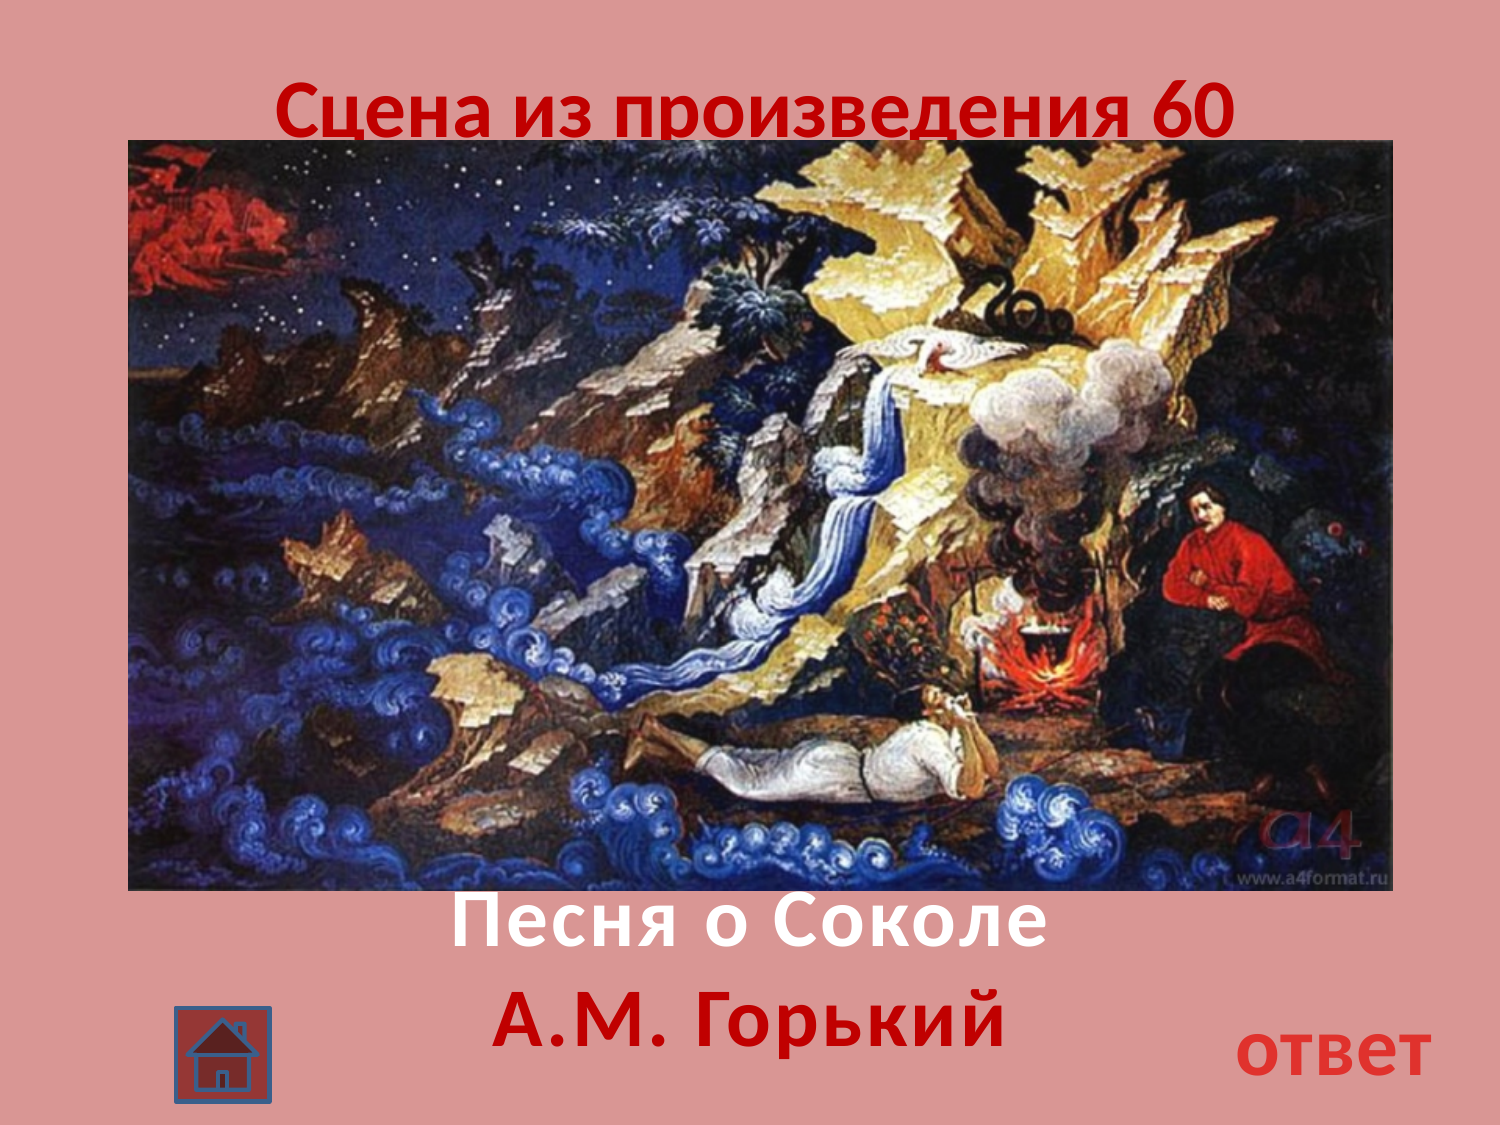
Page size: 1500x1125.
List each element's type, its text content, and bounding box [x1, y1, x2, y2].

text_box [174, 1006, 272, 1104]
text_box ответ [1220, 984, 1448, 1100]
text_box Песня о Соколе А.М. Горький [431, 900, 1068, 1071]
text_box Сцена из произведения 60 [175, 46, 1336, 138]
picture [128, 140, 1394, 891]
